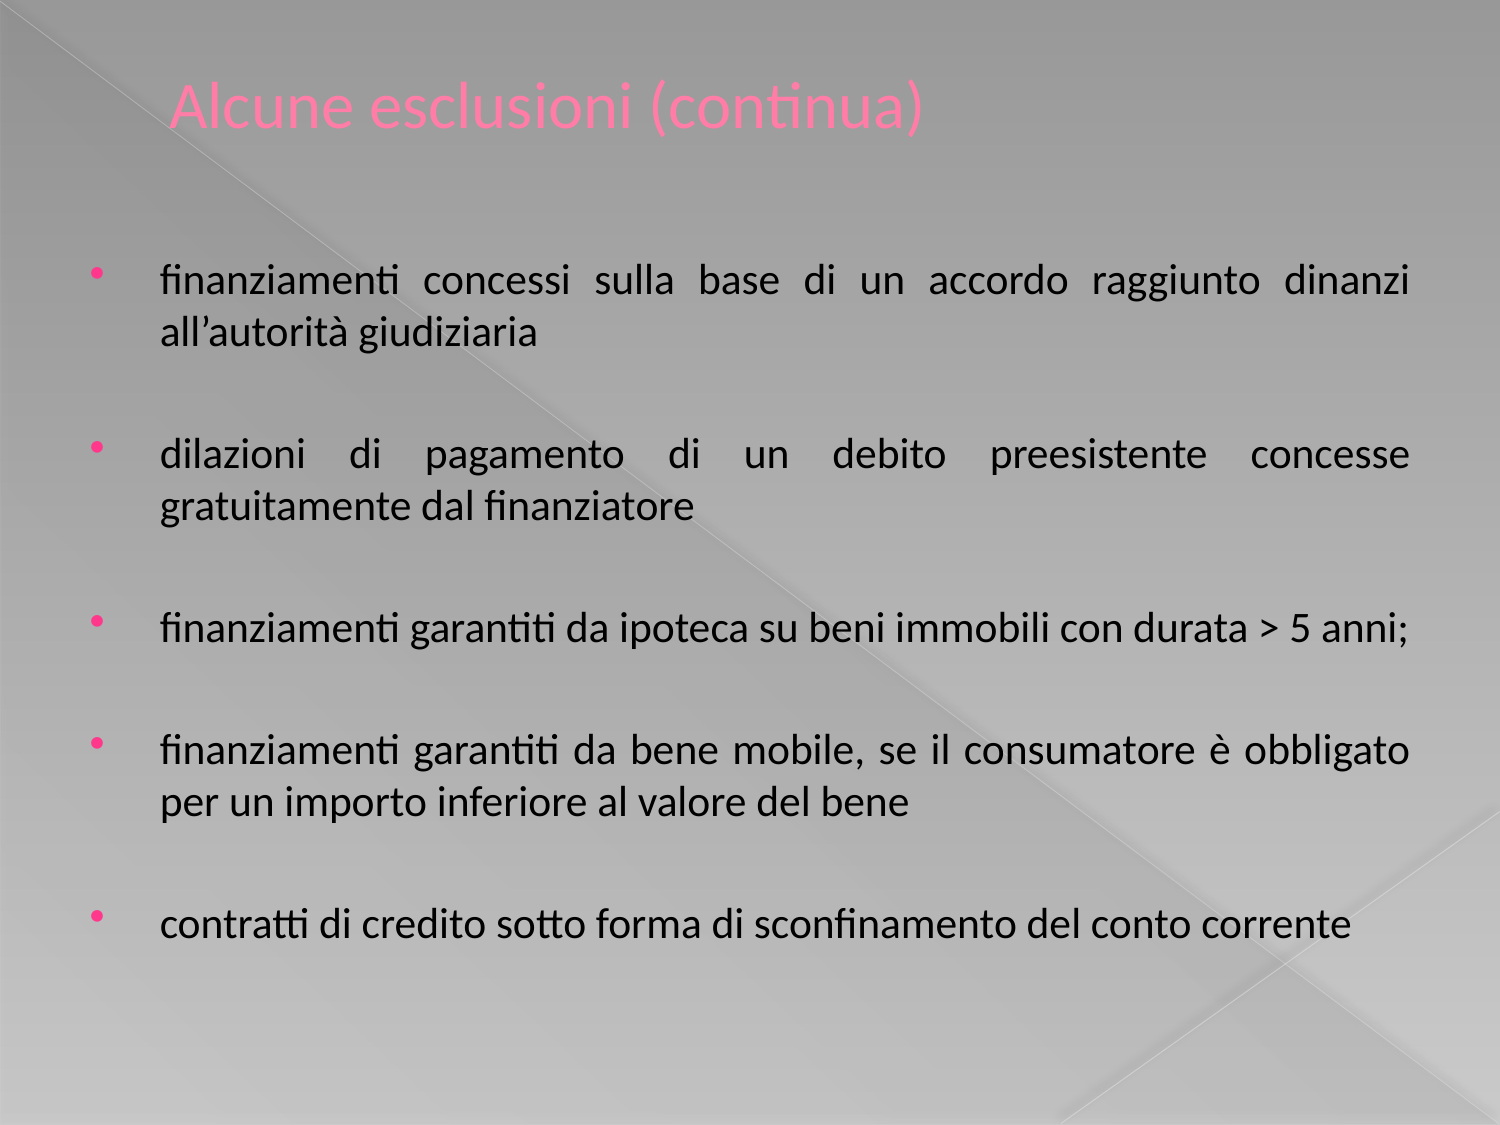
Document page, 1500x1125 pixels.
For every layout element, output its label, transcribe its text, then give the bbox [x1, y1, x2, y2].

title Alcune esclusioni (continua) [75, 43, 1425, 161]
list finanziamenti concessi sulla base di un accordo raggiunto dinanzi all’autorità giudiziaria dilazioni di pagamento di un debito preesistente concesse gratuitamente dal finanziatore finanziamenti garantiti da ipoteca su beni immobili con durata > 5 anni; finanziamenti garantiti da bene mobile, se il consumatore è obbligato per un importo inferiore al valore del bene contratti di credito sotto forma di sconfinamento del conto corrente [76, 243, 1427, 1012]
